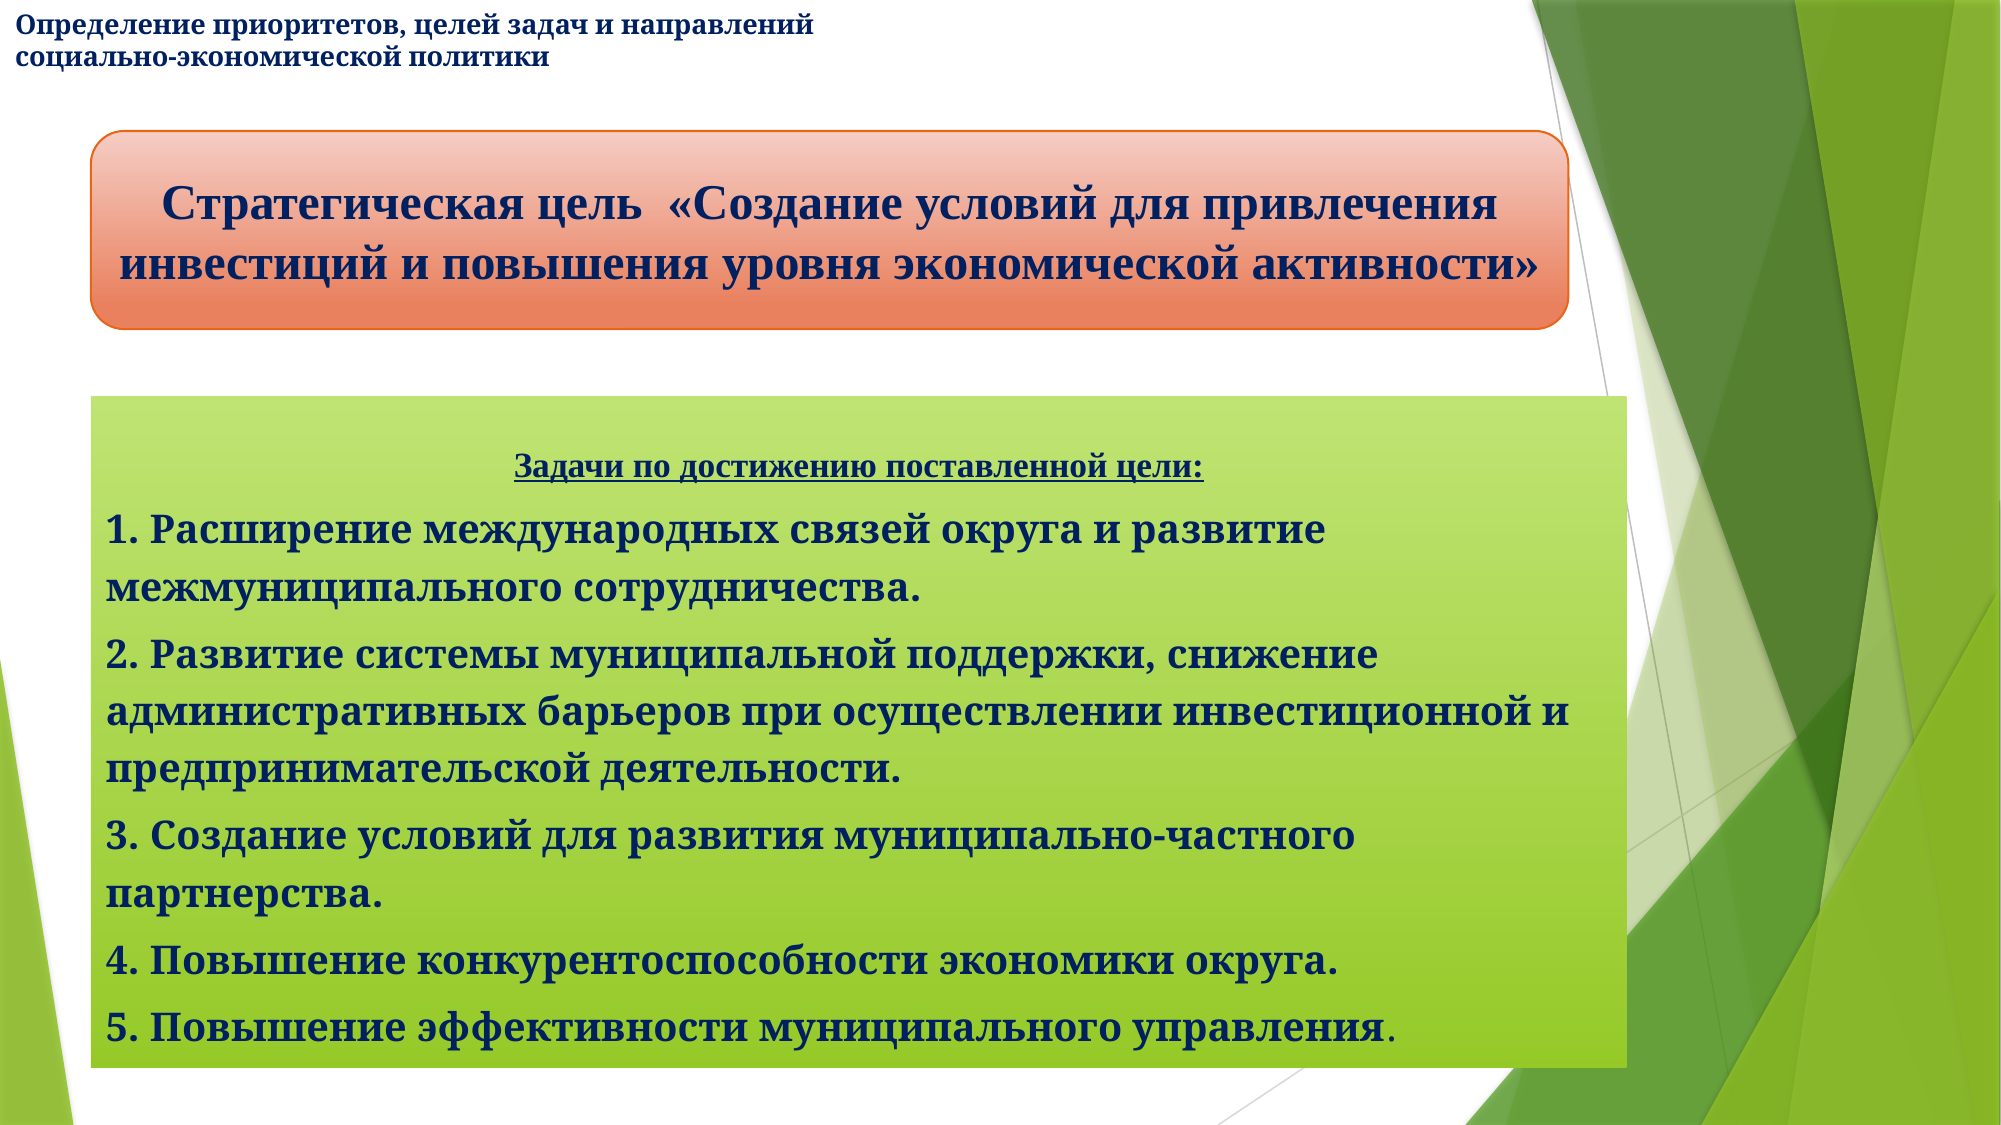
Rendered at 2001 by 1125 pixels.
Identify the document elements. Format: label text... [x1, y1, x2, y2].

text_box Стратегическая цель «Создание условий для привлечения инвестиций и повышения уровня экономической активности» [89, 129, 1570, 331]
title Определение приоритетов, целей задач и направлений социально-экономической политики [0, 0, 1478, 108]
list Задачи по достижению поставленной цели: 1. Расширение международных связей округа и развитие межмуниципального сотрудничества. 2. Развитие системы муниципальной поддержки, снижение административных барьеров при осуществлении инвестиционной и предпринимательской деятельности. 3. Создание условий для развития муниципально-частного партнерства. 4. Повышение конкурентоспособности экономики округа. 5. Повышение эффективности муниципального управления. [90, 396, 1627, 1068]
